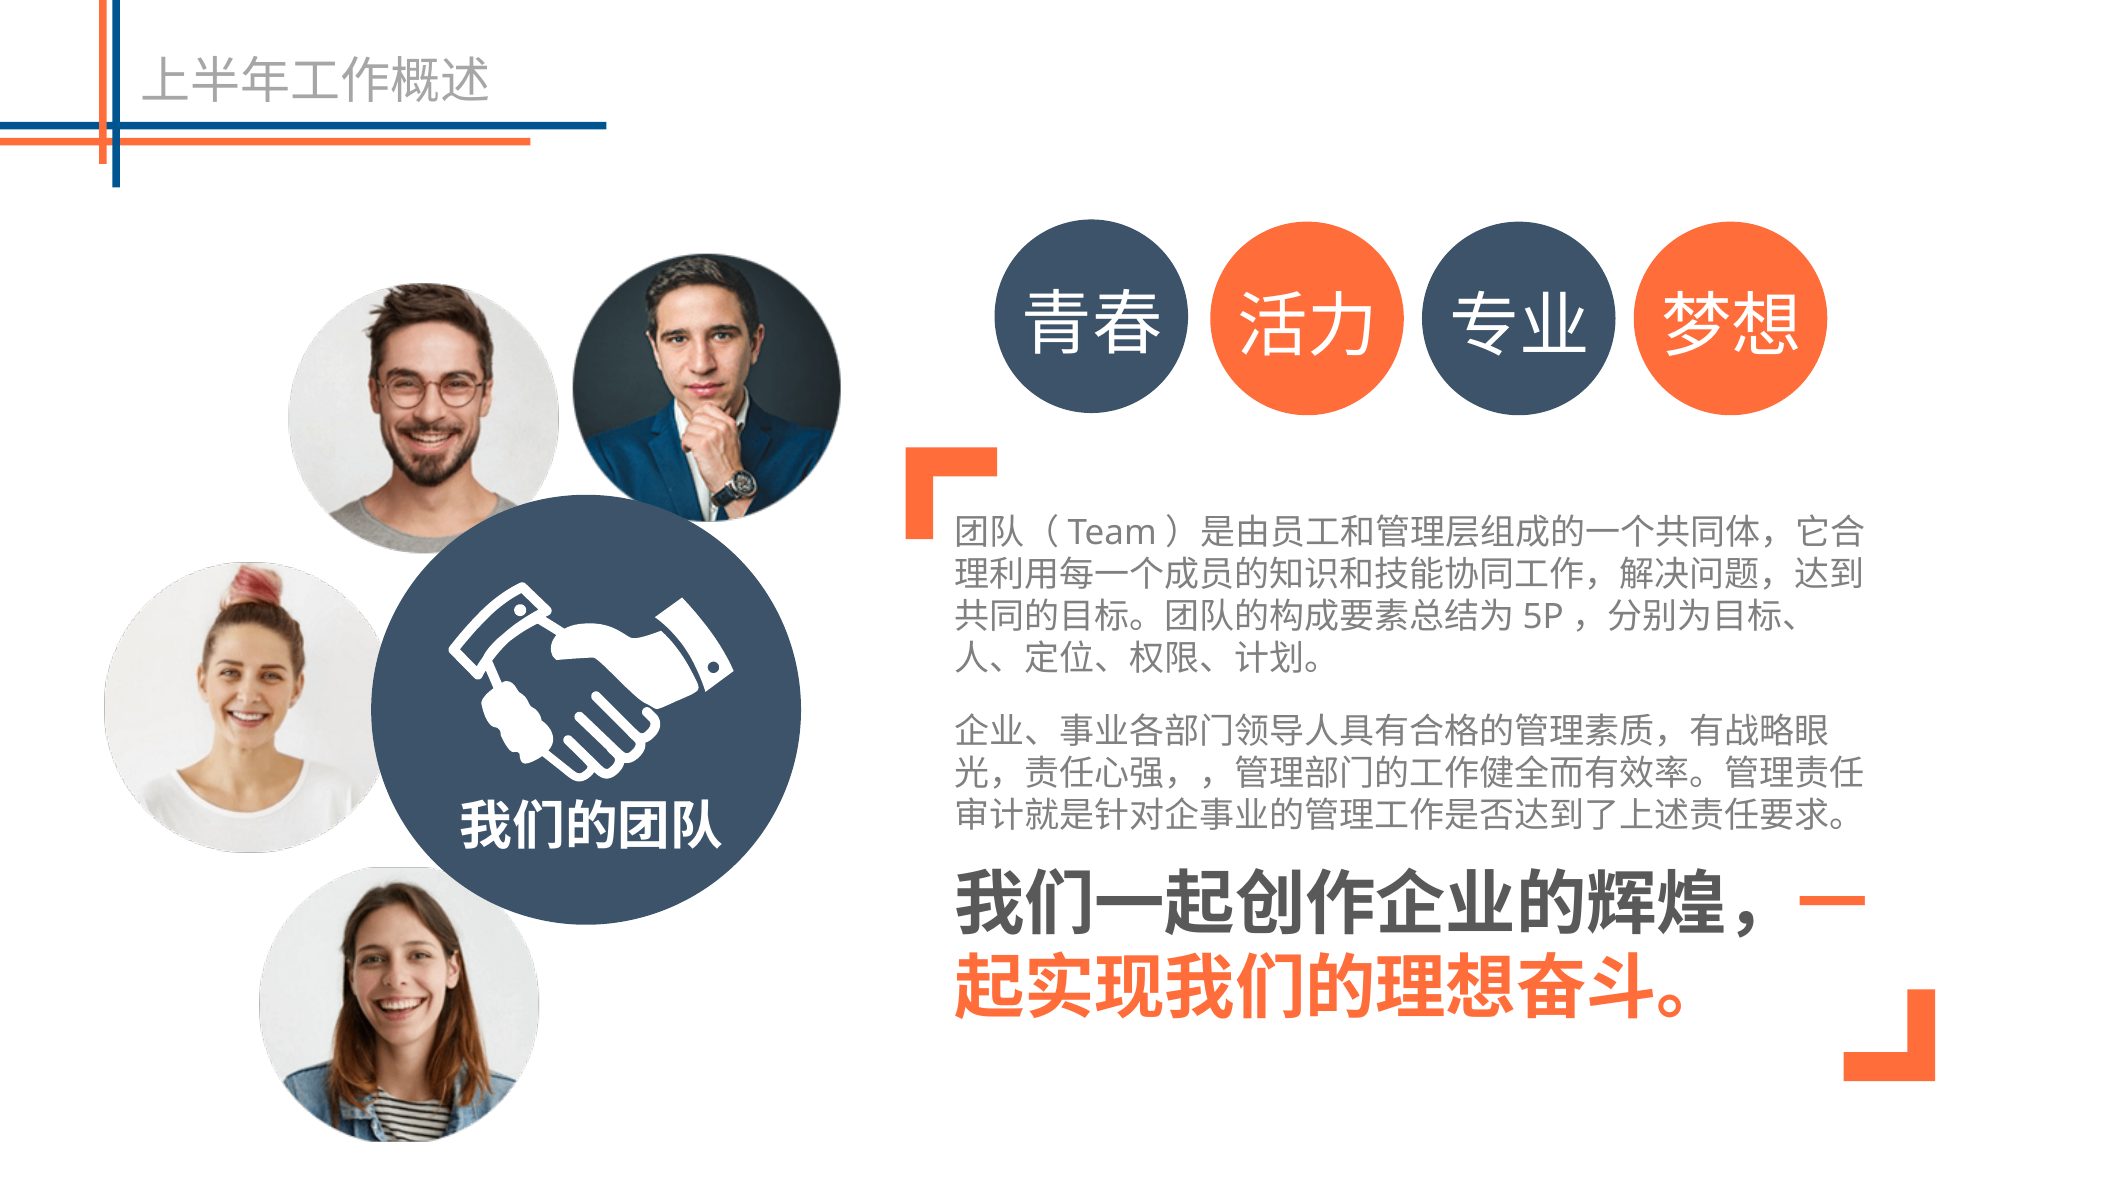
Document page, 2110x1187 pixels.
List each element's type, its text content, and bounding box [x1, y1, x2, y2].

text_box [1225, 373, 1389, 417]
text_box 梦想 [1645, 272, 1818, 373]
text_box [1632, 220, 1817, 366]
text_box [1209, 220, 1394, 365]
text_box [1420, 220, 1605, 366]
text_box 专业 [1433, 272, 1606, 373]
text_box 我们一起创作企业的辉煌，一起实现我们的理想奋斗。 [938, 850, 1890, 1035]
text_box 企业、事业各部门领导人具有合格的管理素质，有战略眼光，责任心强，，管理部门的工作健全而有效率。管理责任审计就是针对企事业的管理工作是否达到了上述责任要求。 [938, 700, 1890, 843]
text_box [1179, 272, 1190, 360]
text_box [1606, 274, 1617, 363]
text_box [993, 218, 1178, 365]
text_box [1395, 275, 1405, 362]
text_box [441, 563, 803, 831]
text_box [1437, 373, 1600, 417]
text_box [448, 600, 699, 782]
text_box 团队（Team）是由员工和管理层组成的一个共同体，它合理利用每一个成员的知识和技能协同工作，解决问题，达到共同的目标。团队的构成要素总结为5P，分别为目标、人、定位、权限、计划。 [938, 501, 1902, 686]
text_box 青春 [1006, 270, 1179, 371]
picture [57, 174, 921, 1187]
text_box [1649, 373, 1812, 417]
text_box [1818, 274, 1829, 363]
text_box [592, 855, 746, 926]
text_box 活力 [1221, 272, 1395, 373]
text_box [921, 447, 998, 540]
text_box [1843, 989, 1936, 1082]
text_box [654, 602, 734, 692]
text_box 我们的团队 [441, 791, 765, 855]
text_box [0, 0, 789, 188]
text_box [1010, 371, 1173, 415]
